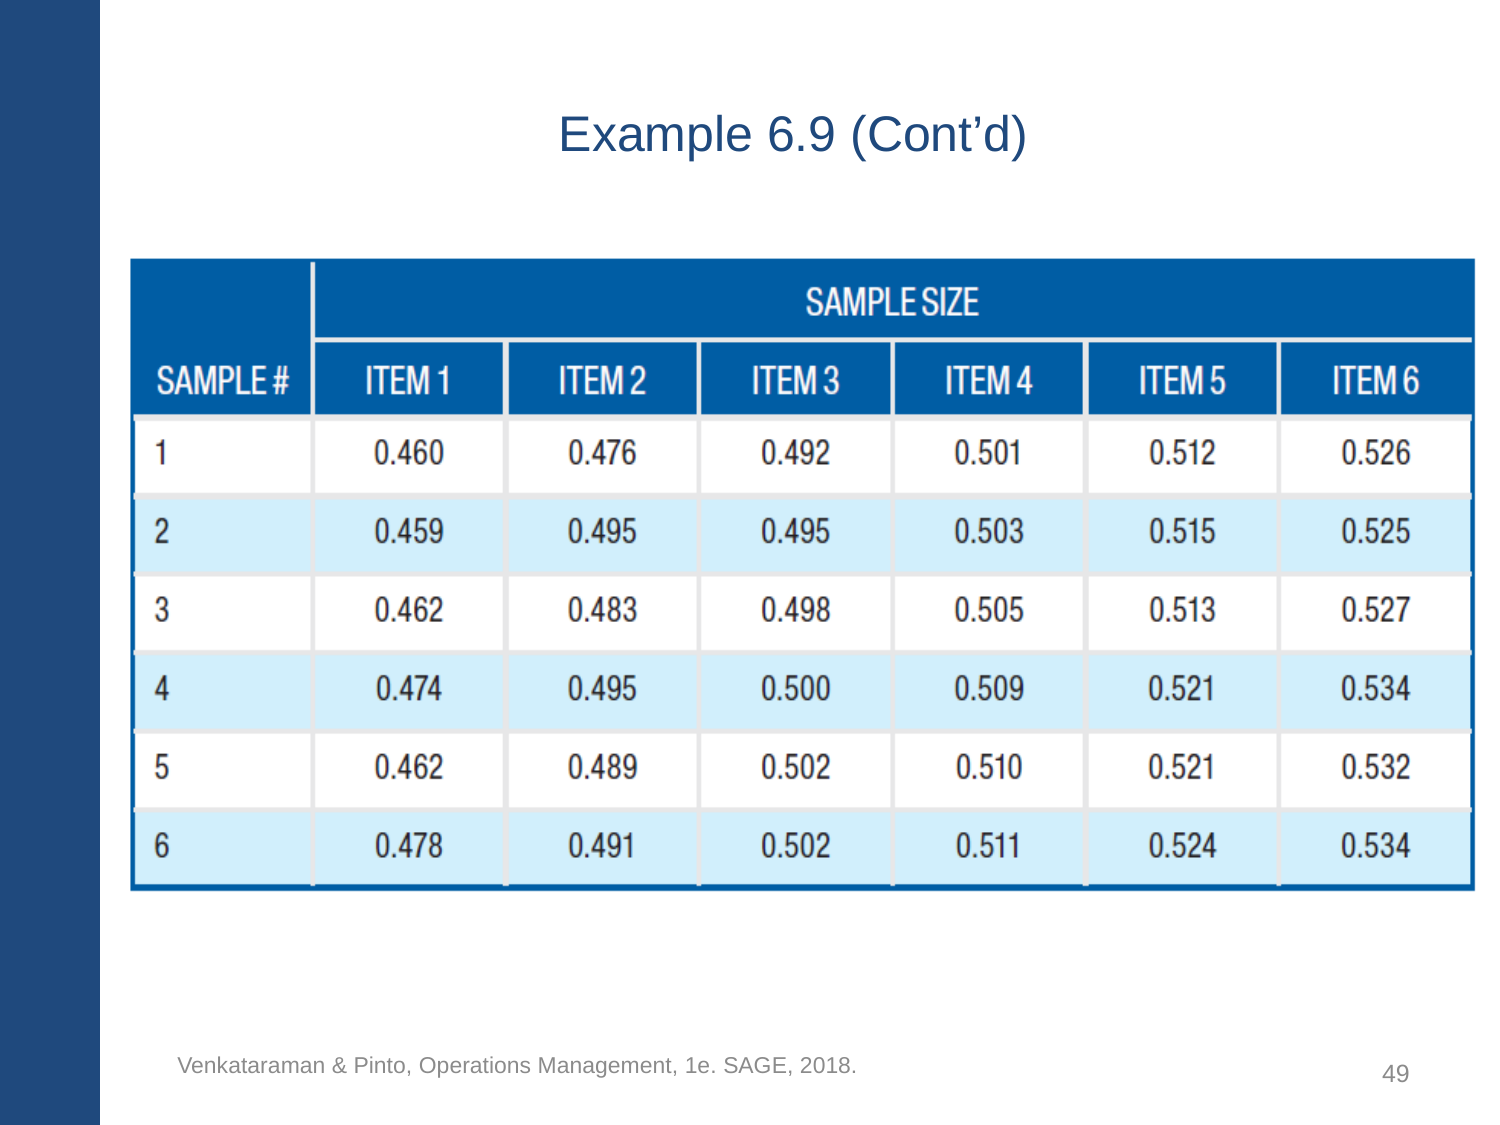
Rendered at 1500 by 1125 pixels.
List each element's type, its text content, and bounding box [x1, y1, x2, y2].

footer Venkataraman & Pinto, Operations Management, 1e. SAGE, 2018. [162, 1042, 1313, 1103]
title Example 6.9 (Cont’d) [162, 37, 1425, 225]
slide_number 49 [1350, 1042, 1425, 1103]
picture [120, 249, 1496, 913]
